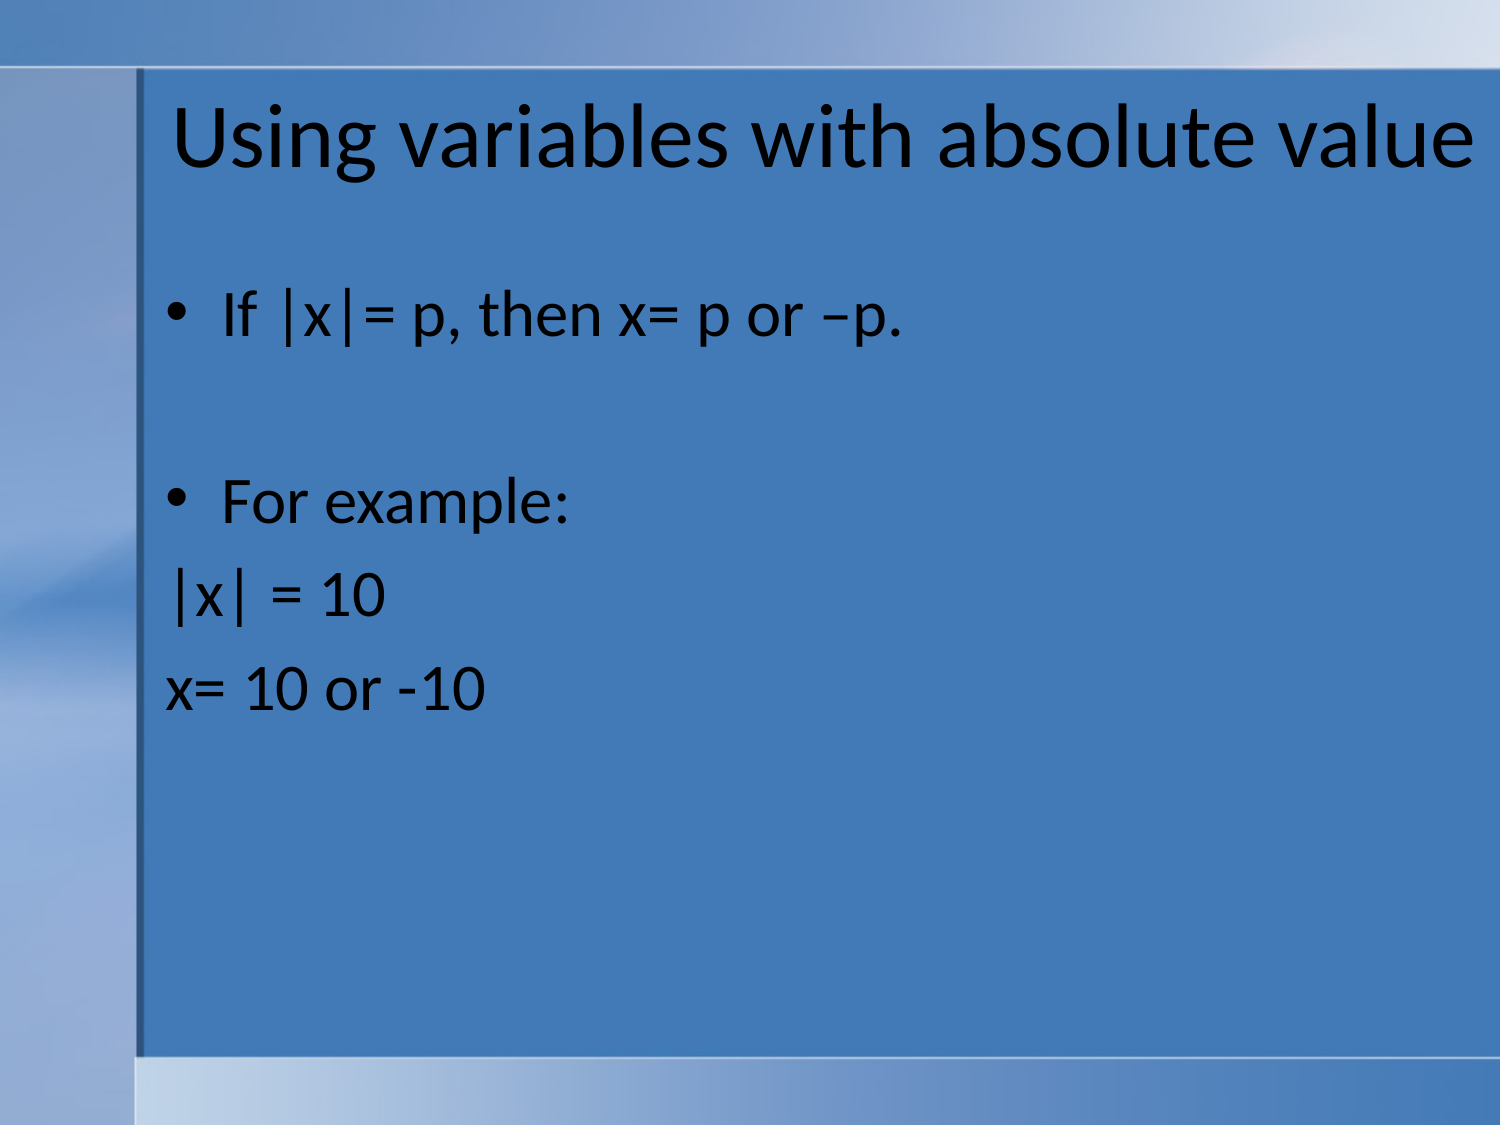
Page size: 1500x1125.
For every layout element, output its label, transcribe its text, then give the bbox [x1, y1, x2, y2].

picture [0, 0, 1500, 1125]
title Using variables with absolute value [150, 37, 1500, 225]
list If |x|= p, then x= p or –p. For example: |x| = 10 x= 10 or -10 [150, 262, 1500, 1005]
